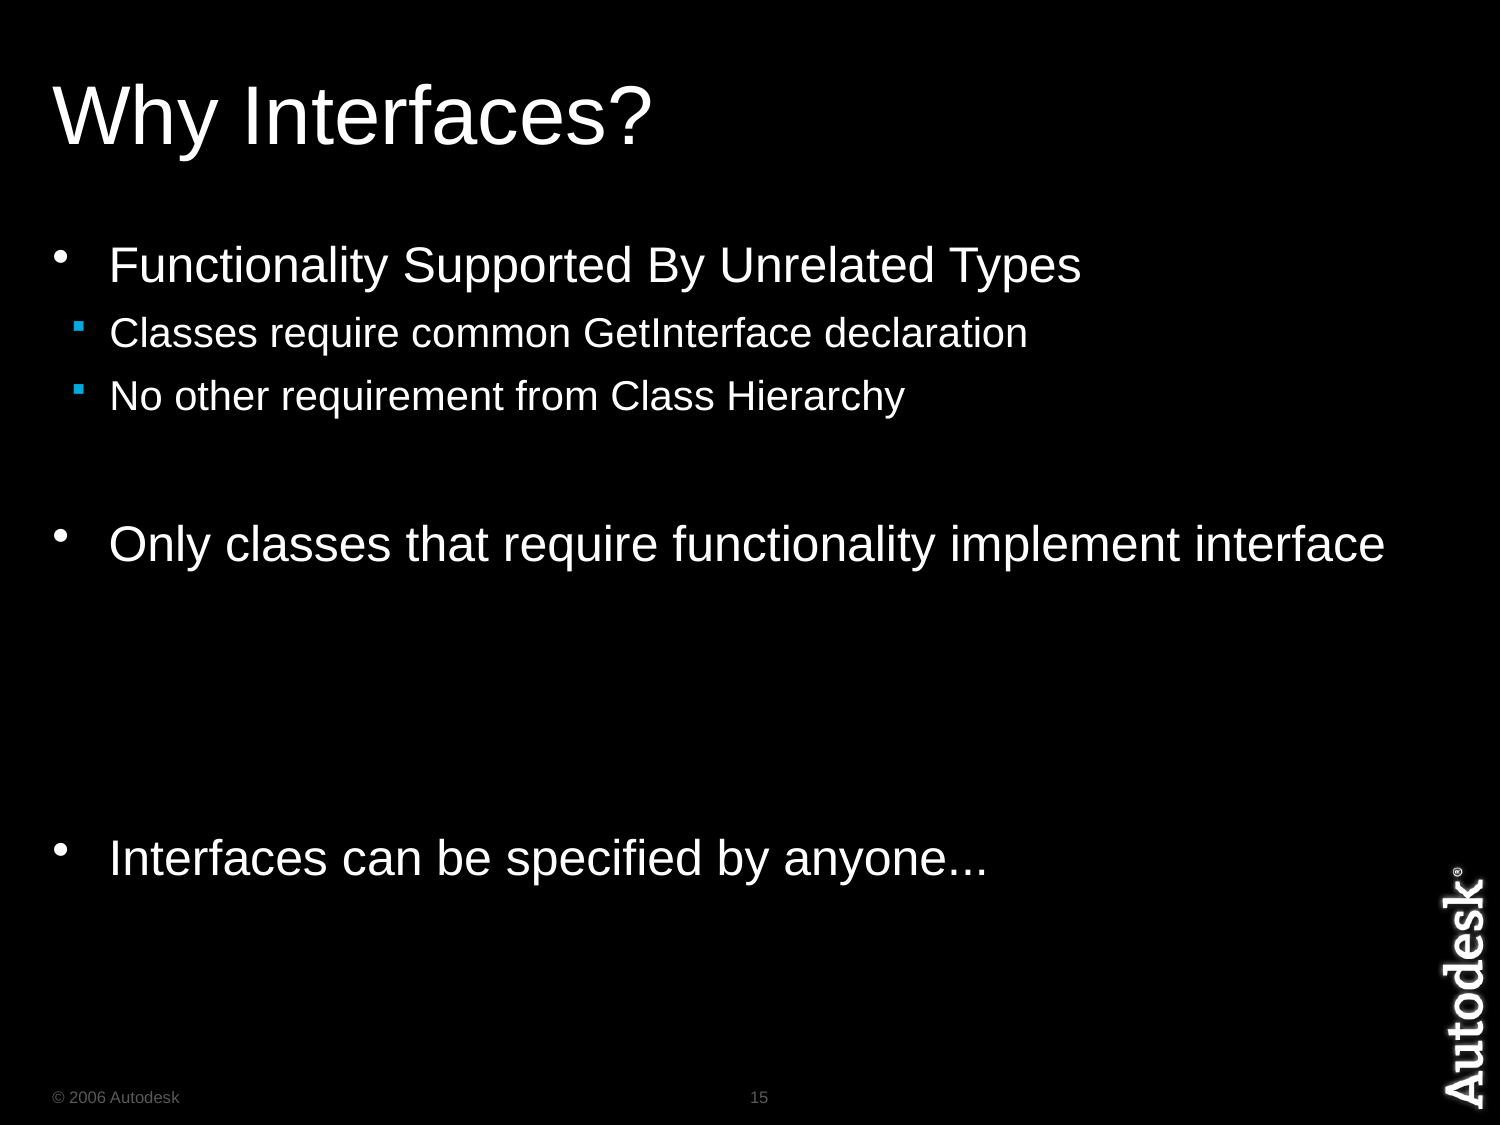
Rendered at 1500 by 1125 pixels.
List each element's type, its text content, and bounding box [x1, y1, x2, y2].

list Functionality Supported By Unrelated Types Classes require common GetInterface declaration No other requirement from Class Hierarchy Only classes that require functionality implement interface Interfaces can be specified by anyone... [52, 231, 1401, 1073]
picture [1402, 0, 1500, 1125]
title Why Interfaces? [52, 22, 1401, 211]
